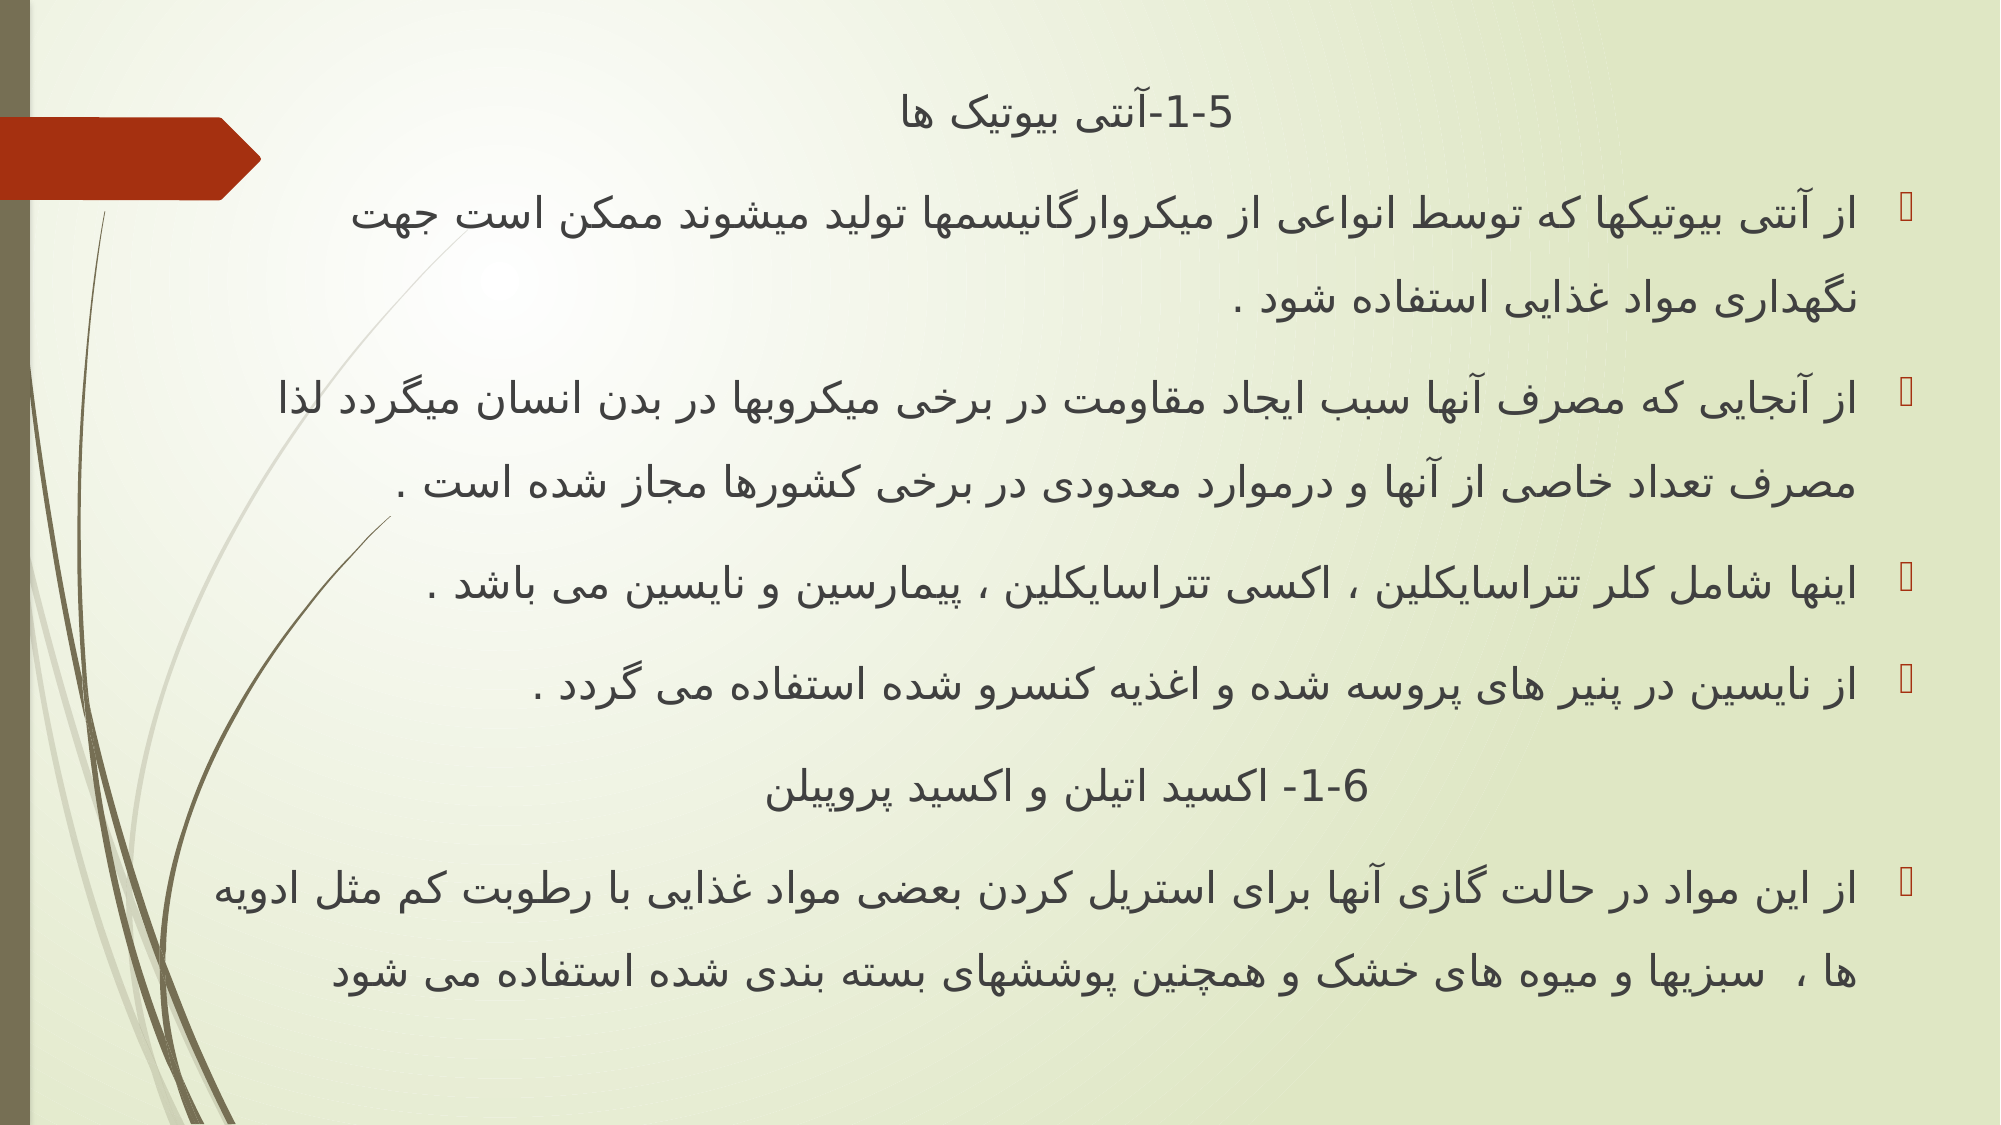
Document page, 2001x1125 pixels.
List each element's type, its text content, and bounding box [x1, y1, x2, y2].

list 1-5-آنتی بیوتیک ها از آنتی بیوتیکها که توسط انواعی از میکروارگانیسمها تولید میشوند ممکن است جهت نگهداری مواد غذایی استفاده شود . از آنجایی که مصرف آنها سبب ایجاد مقاومت در برخی میکروبها در بدن انسان میگردد لذا مصرف تعداد خاصی از آنها و درموارد معدودی در برخی کشورها مجاز شده است . اینها شامل کلر تتراسایکلین ، اکسی تتراسایکلین ، پیمارسین و نایسین می باشد . از نایسین در پنیر های پروسه شده و اغذیه کنسرو شده استفاده می گردد . 1-6- اکسید اتیلن و اکسید پروپیلن از این مواد در حالت گازی آنها برای استریل کردن بعضی مواد غذایی با رطوبت کم مثل ادویه ها ، سبزیها و میوه های خشک و همچنین پوششهای بسته بندی شده استفاده می شود [192, 45, 1928, 1074]
